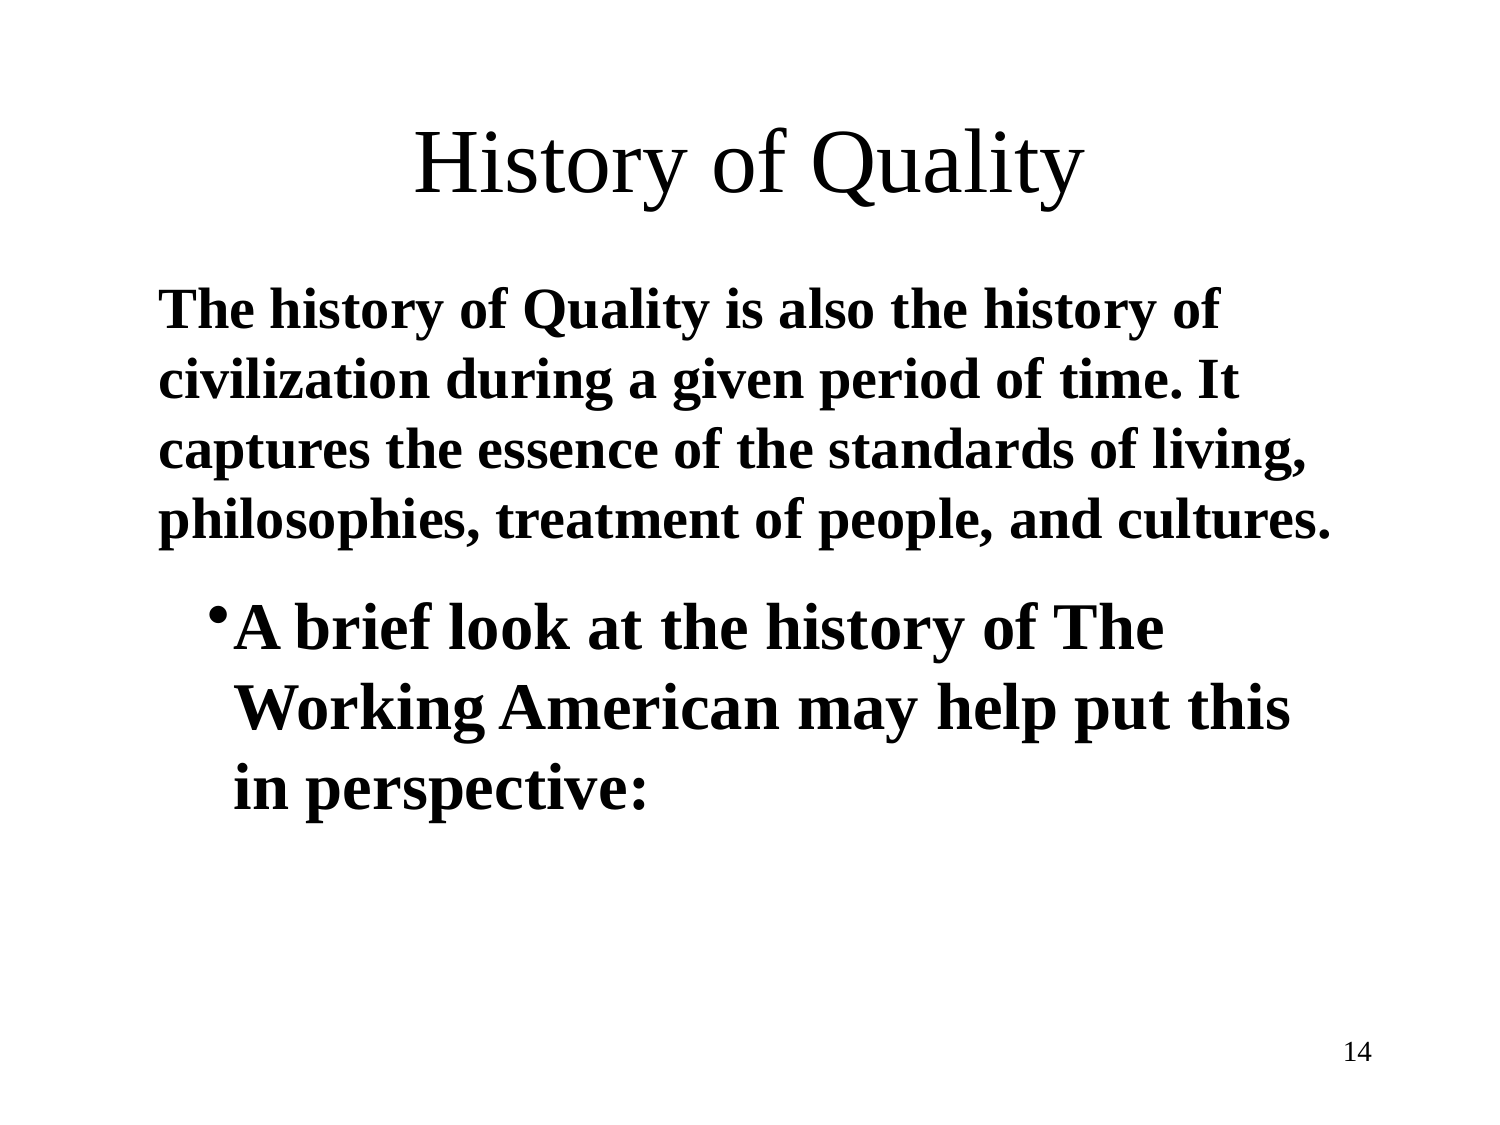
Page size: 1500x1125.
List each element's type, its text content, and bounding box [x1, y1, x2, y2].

text_box The history of Quality is also the history of civilization during a given period of time. It captures the essence of the standards of living, philosophies, treatment of people, and cultures. A brief look at the history of The Working American may help put this in perspective: [143, 262, 1357, 831]
title History of Quality [112, 62, 1388, 250]
slide_number 14 [1074, 1025, 1388, 1100]
